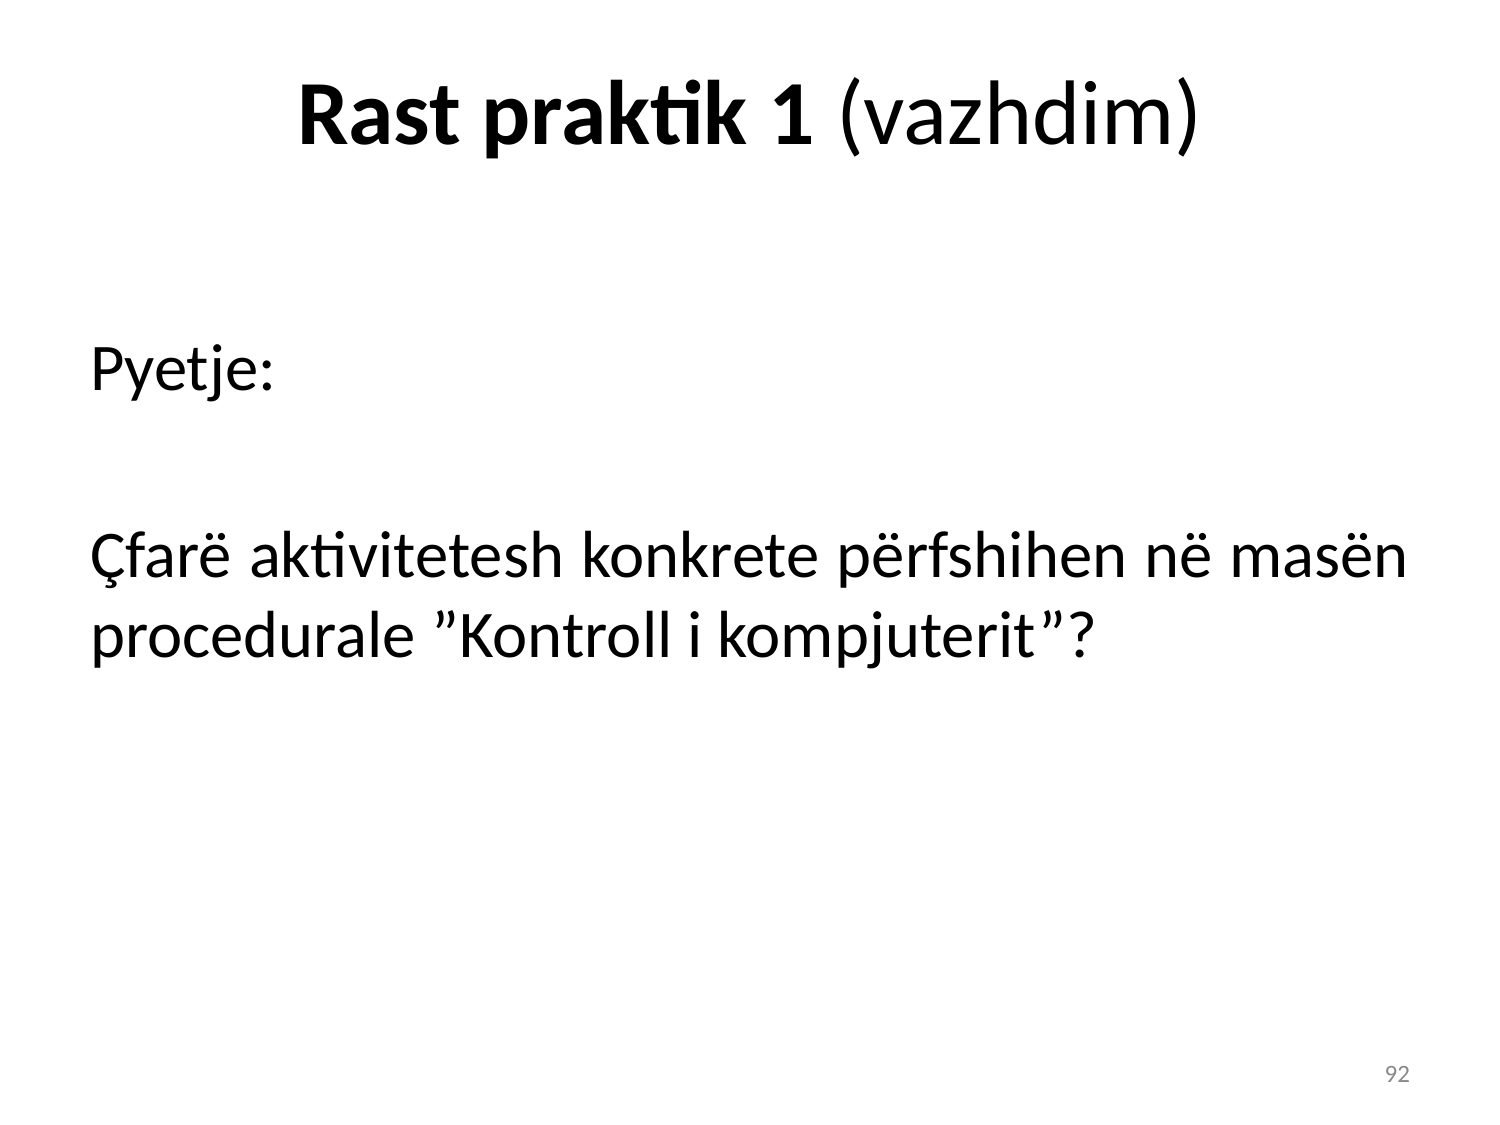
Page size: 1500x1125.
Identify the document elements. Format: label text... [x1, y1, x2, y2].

slide_number 92 [1074, 1042, 1425, 1103]
title Rast praktik 1 (vazhdim) [75, 45, 1425, 187]
list Pyetje: Çfarë aktivitetesh konkrete përfshihen në masën procedurale ”Kontroll i kompjuterit”? [75, 316, 1425, 1005]
